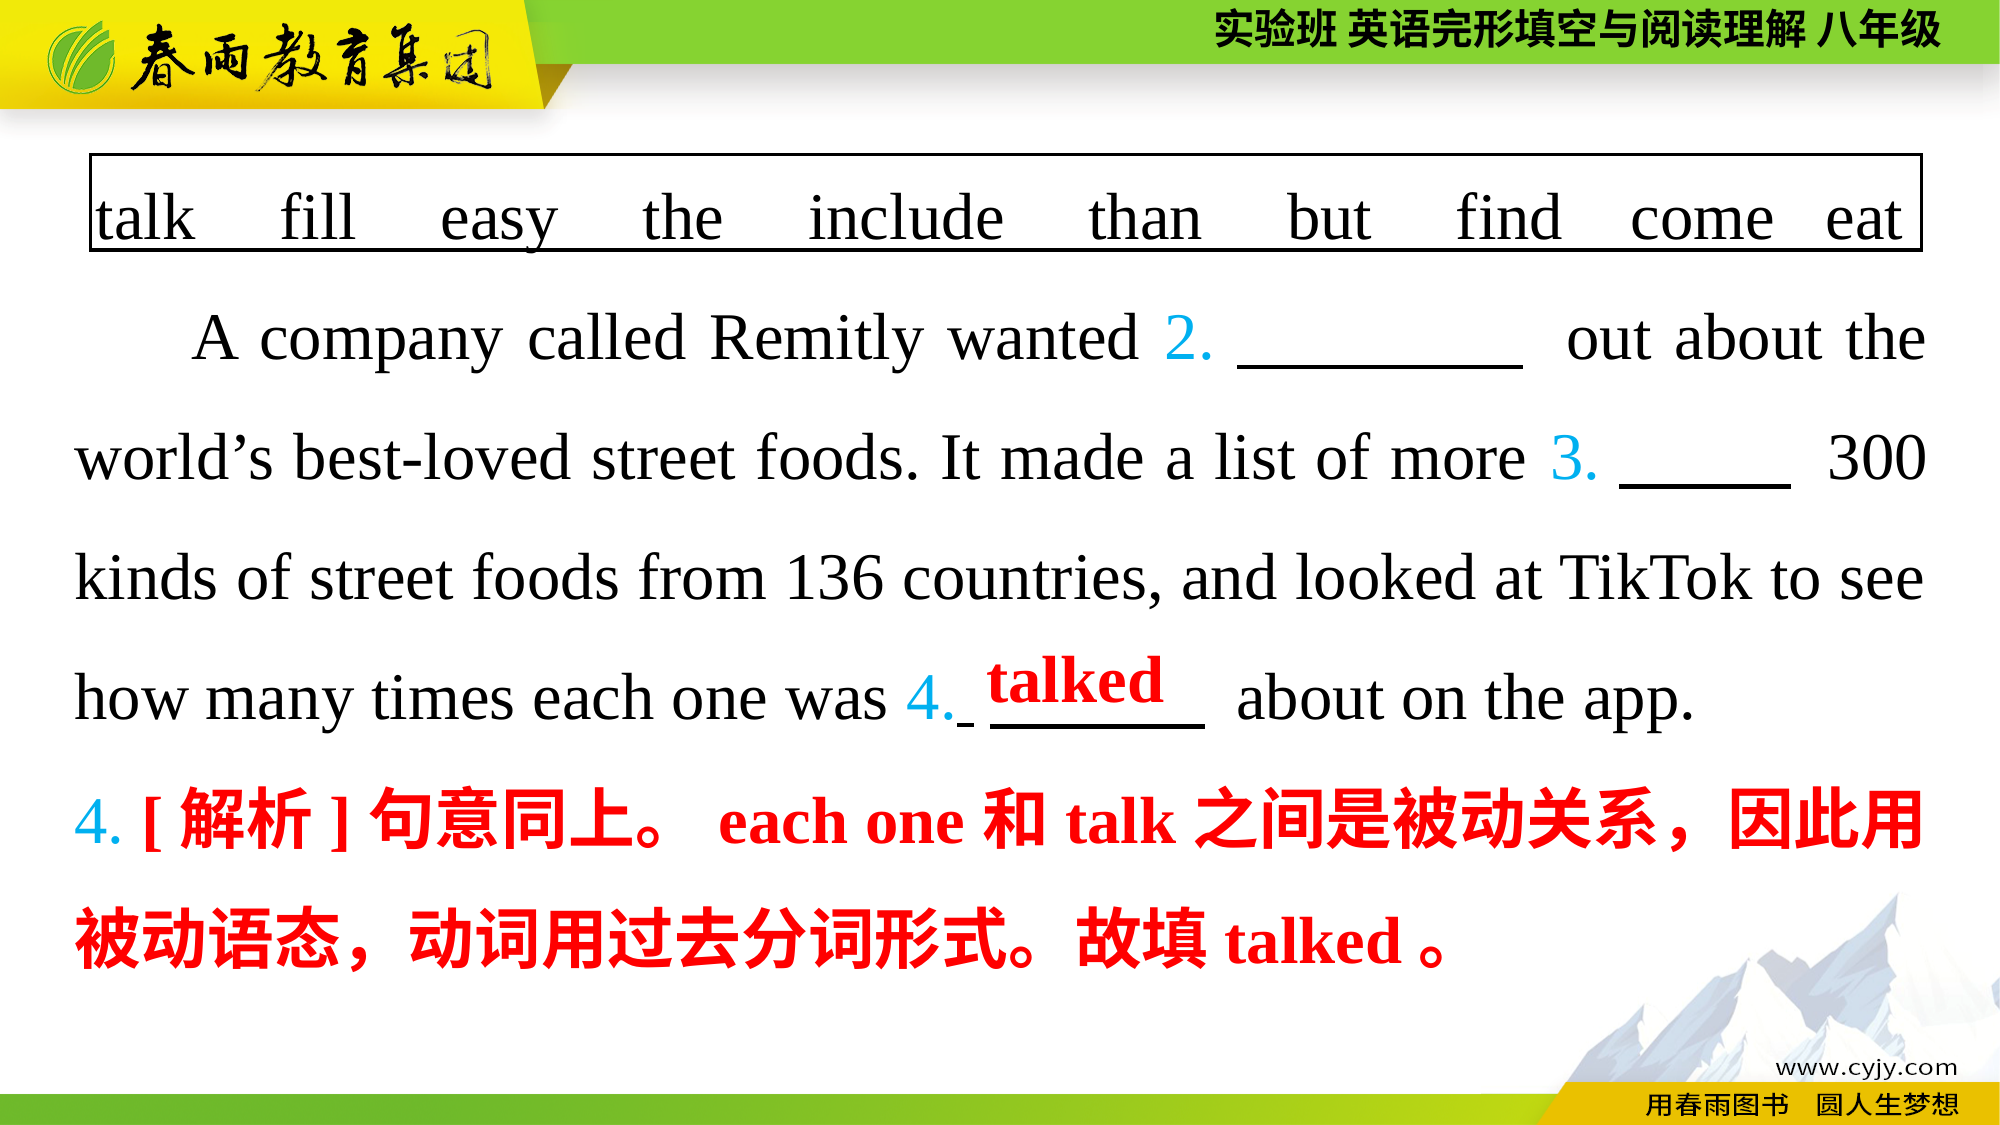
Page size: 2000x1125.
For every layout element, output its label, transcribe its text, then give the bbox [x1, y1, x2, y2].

text_box talked [971, 628, 1180, 724]
text_box 4. [解析]句意同上。each one和talk之间是被动关系，因此用被动语态，动词用过去分词形式。故填talked。 [59, 728, 1944, 984]
picture [0, 0, 2000, 1125]
list talk fill easy the include than but find come eat A company called Remitly wanted 2. out about the world’s best-loved street foods. It made a list of more 3. 300 kinds of street foods from 136 countries, and looked at TikTok to see how many times each one was 4. ， about on the app. [59, 125, 1944, 728]
text_box [90, 154, 1922, 251]
